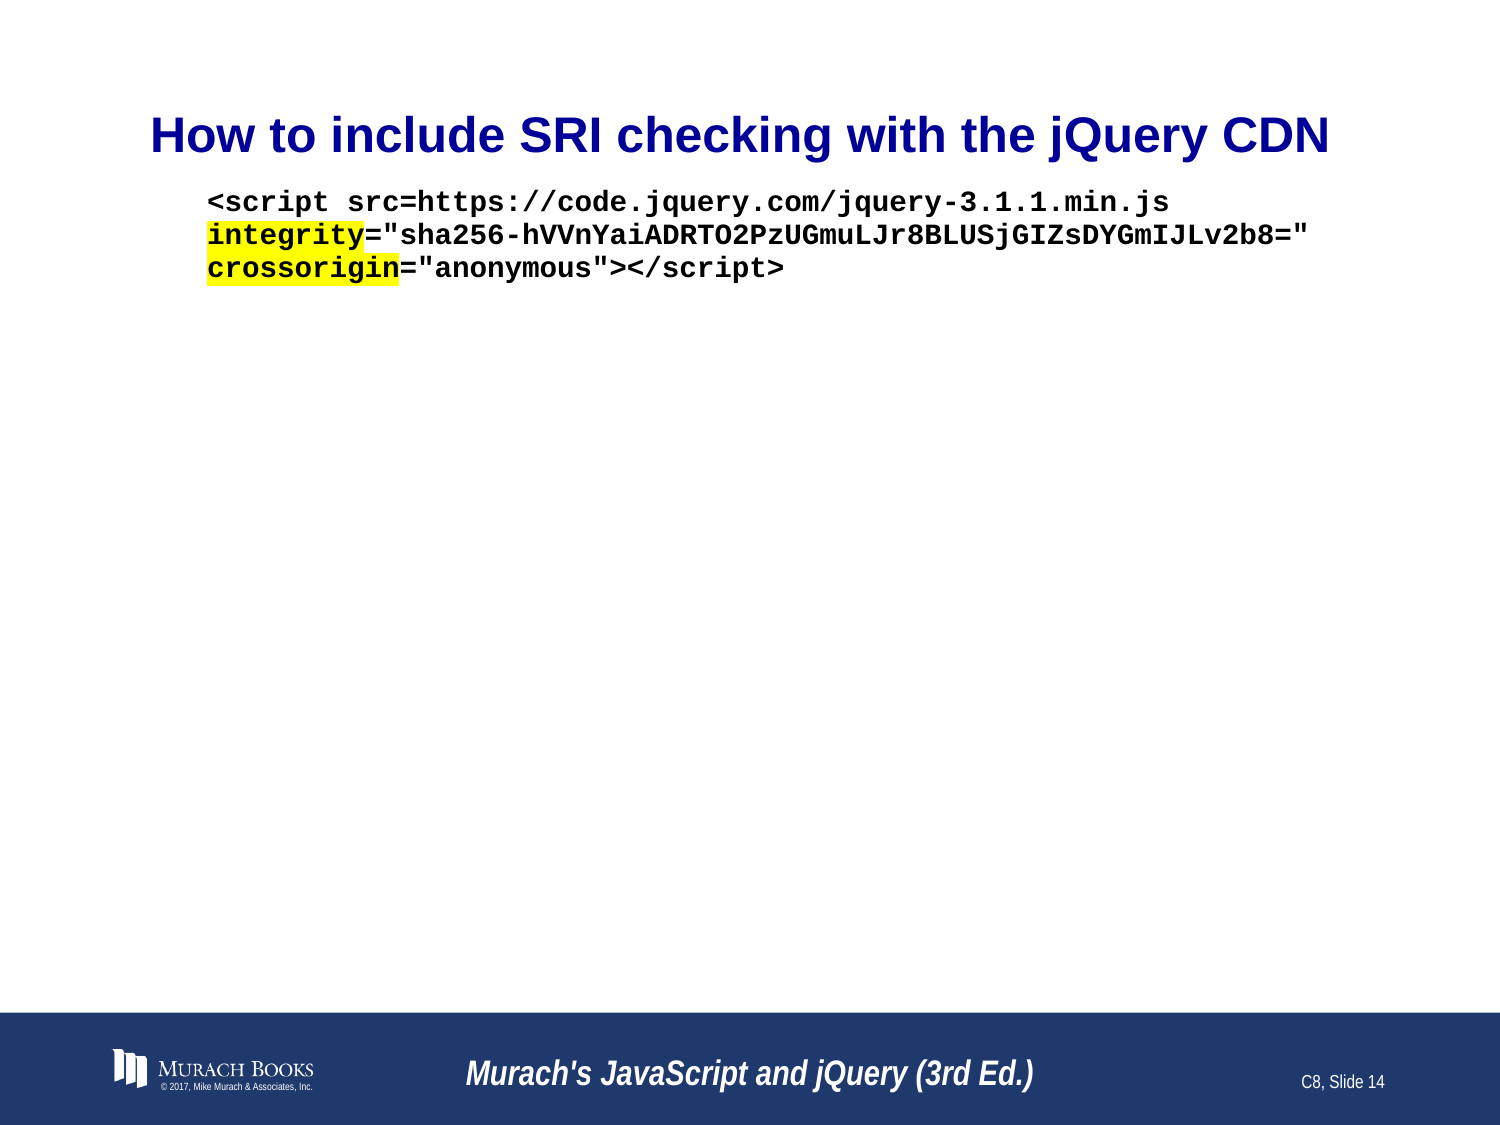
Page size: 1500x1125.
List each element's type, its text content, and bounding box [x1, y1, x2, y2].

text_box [149, 187, 1350, 293]
slide_number Murach's JavaScript and jQuery (3rd Ed.) [463, 1025, 1050, 1100]
title How to include SRI checking with the jQuery CDN [150, 102, 1350, 164]
slide_number C8, Slide 14 [1087, 1025, 1400, 1100]
footer © 2017, Mike Murach & Associates, Inc. [12, 1025, 463, 1100]
